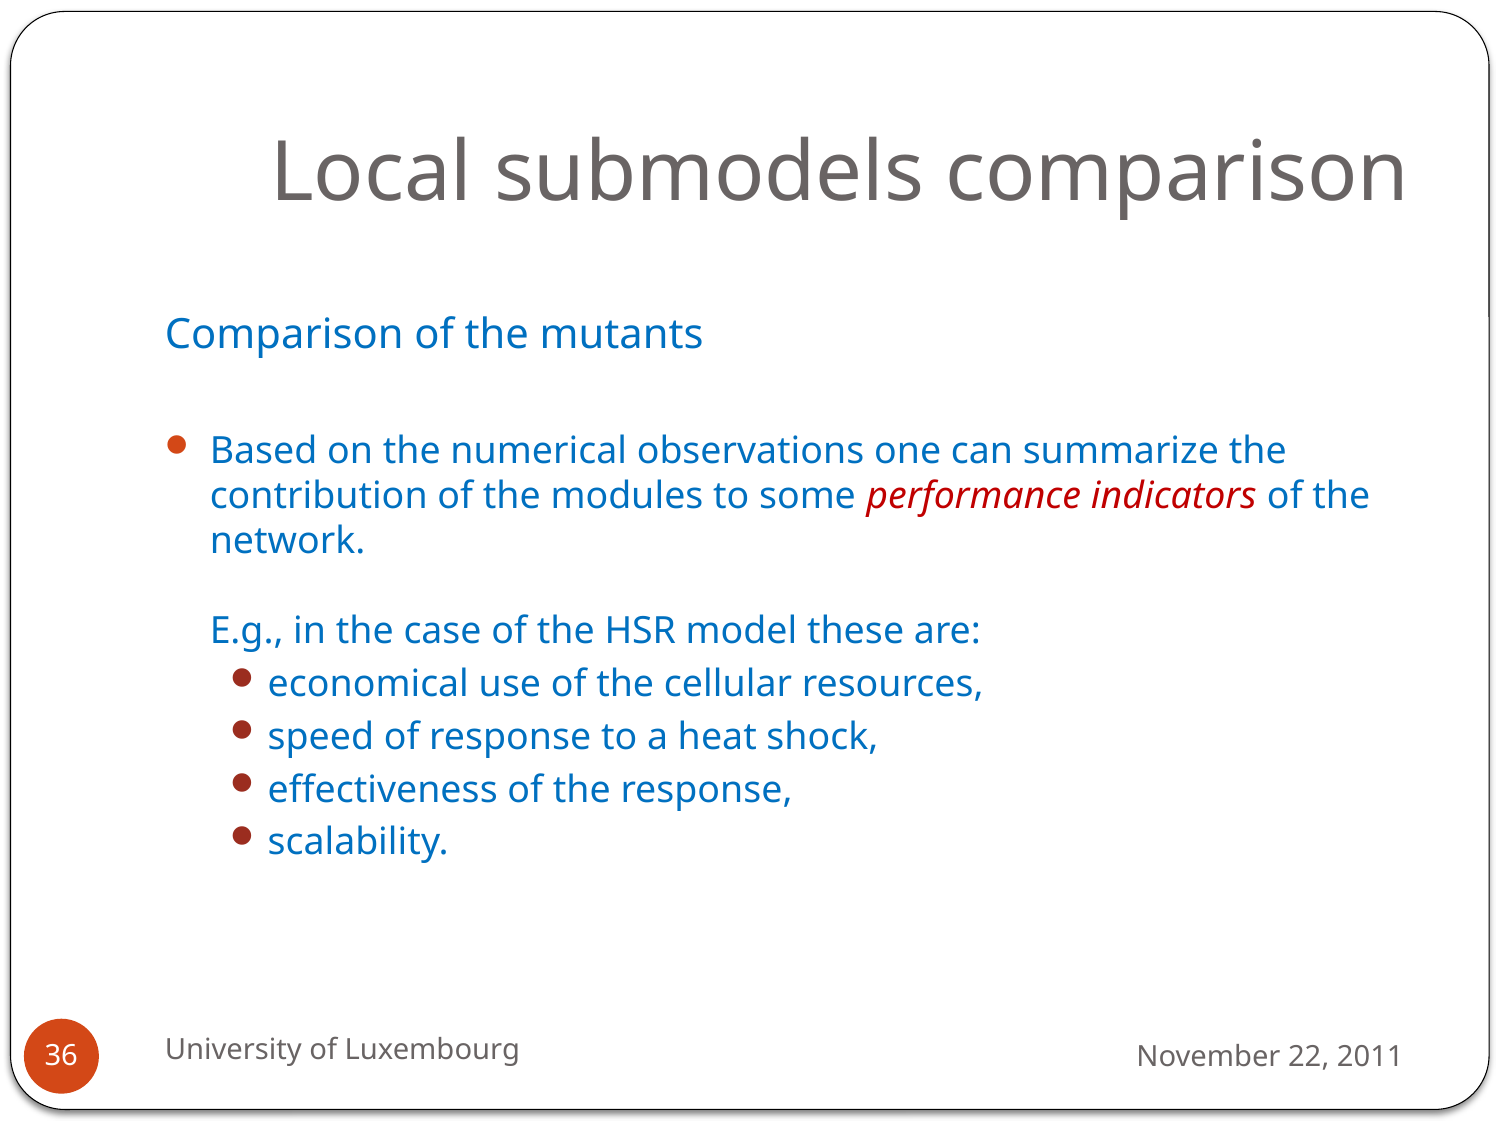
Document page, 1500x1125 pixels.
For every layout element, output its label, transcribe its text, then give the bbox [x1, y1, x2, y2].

title Local submodels comparison [150, 45, 1425, 233]
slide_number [1012, 1015, 1419, 1094]
slide_number 36 [23, 1018, 99, 1094]
footer University of Luxembourg [150, 1012, 800, 1088]
list Comparison of the mutants Based on the numerical observations one can summarize the contribution of the modules to some performance indicators of the network. E.g., in the case of the HSR model these are: economical use of the cellular resources, speed of response to a heat shock, effectiveness of the response, scalability. [150, 237, 1425, 988]
